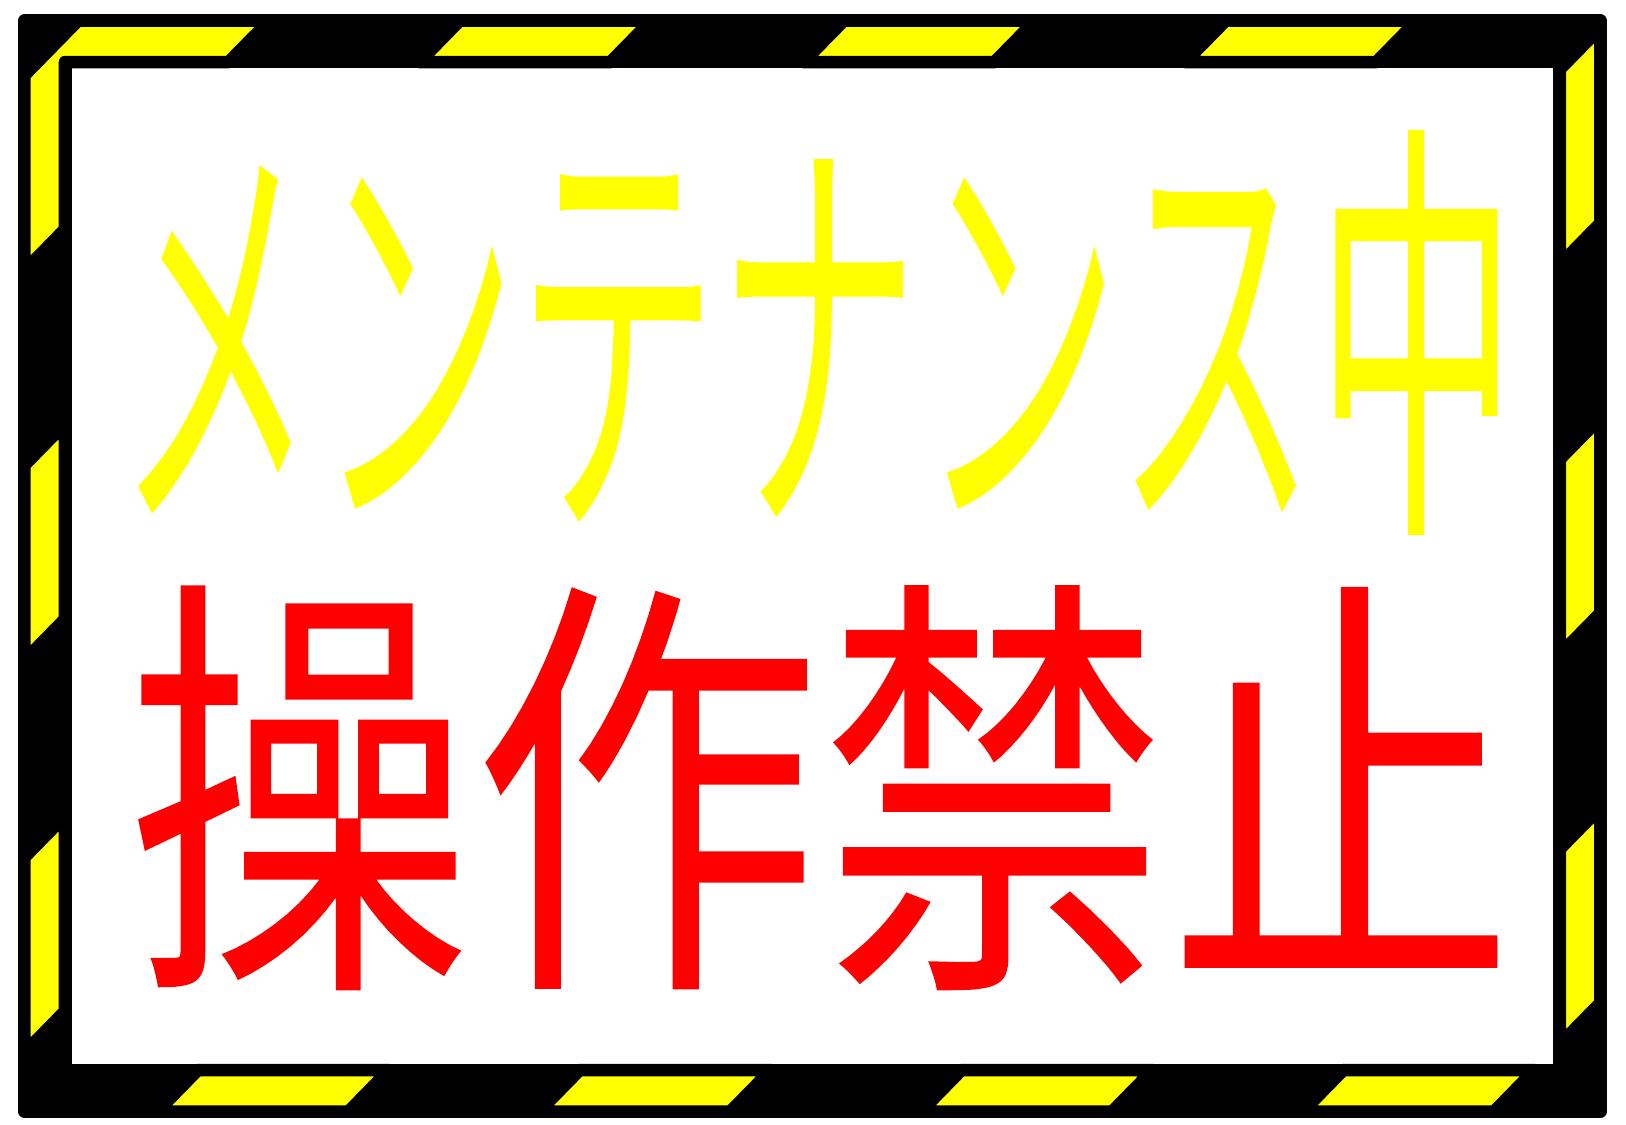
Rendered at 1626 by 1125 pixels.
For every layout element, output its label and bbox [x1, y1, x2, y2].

text_box [24, 20, 1601, 1112]
